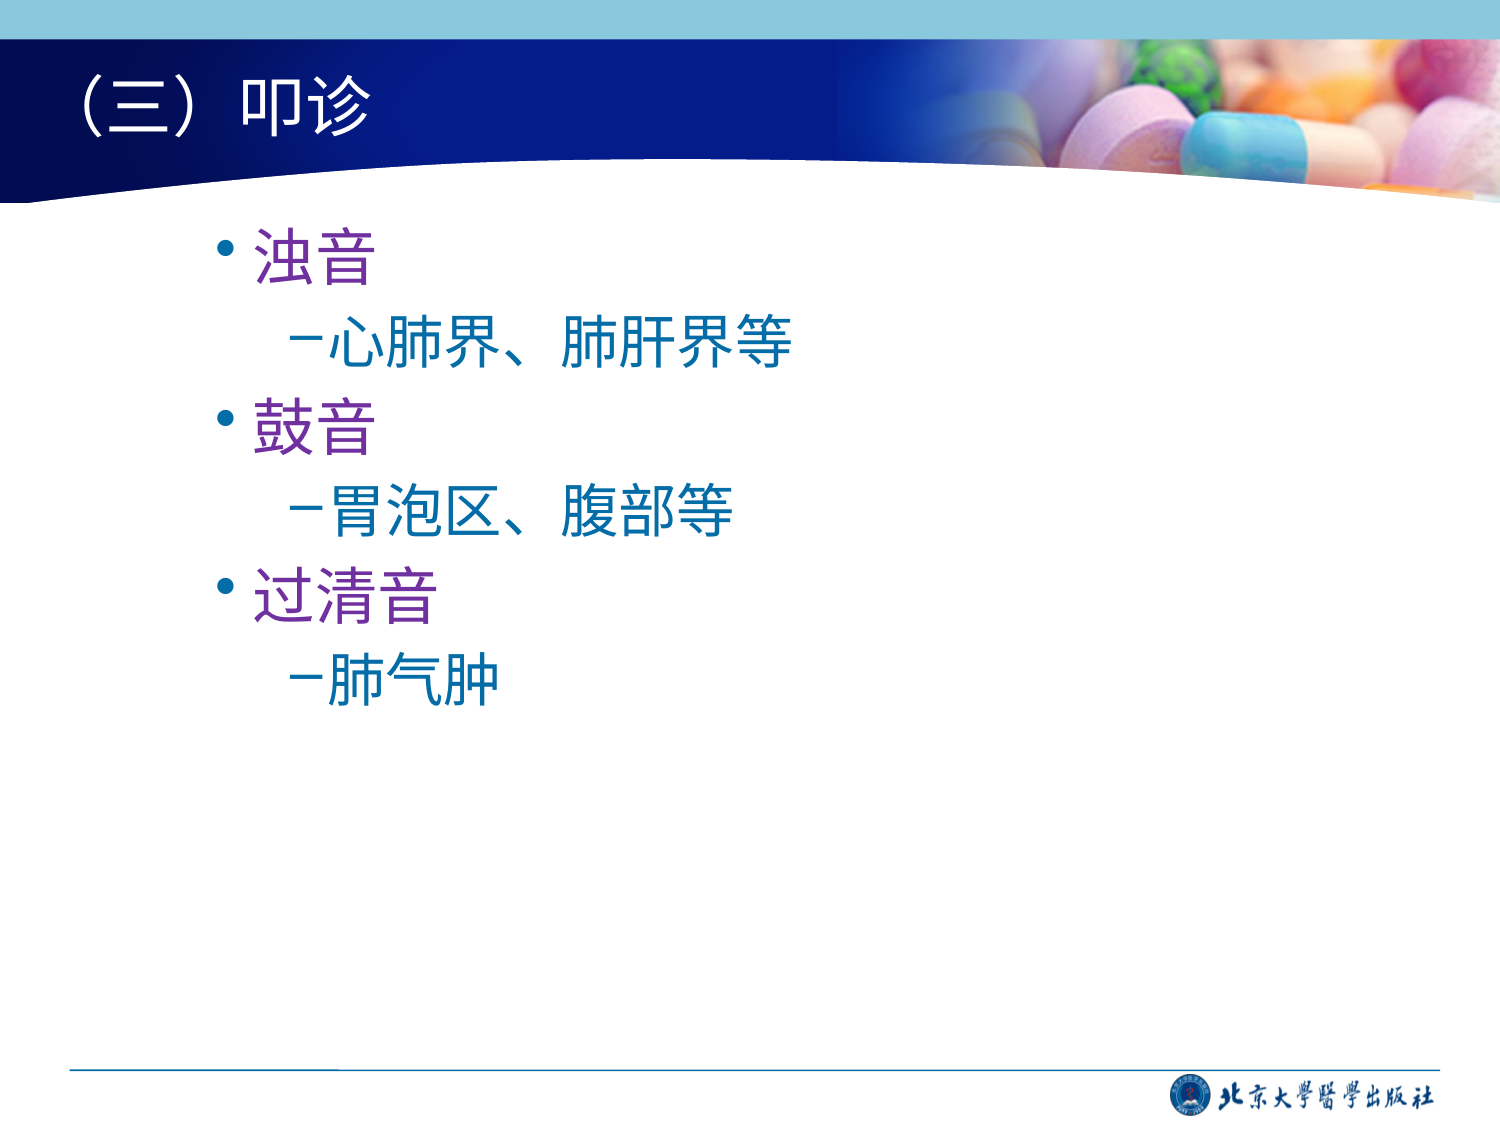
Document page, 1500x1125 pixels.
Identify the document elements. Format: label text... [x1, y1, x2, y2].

title （三）叩诊 [23, 58, 1349, 152]
picture [0, 40, 1500, 203]
list 浊音 心肺界、肺肝界等 鼓音 胃泡区、腹部等 过清音 肺气肿 [49, 210, 1463, 1026]
picture [1170, 1074, 1436, 1118]
